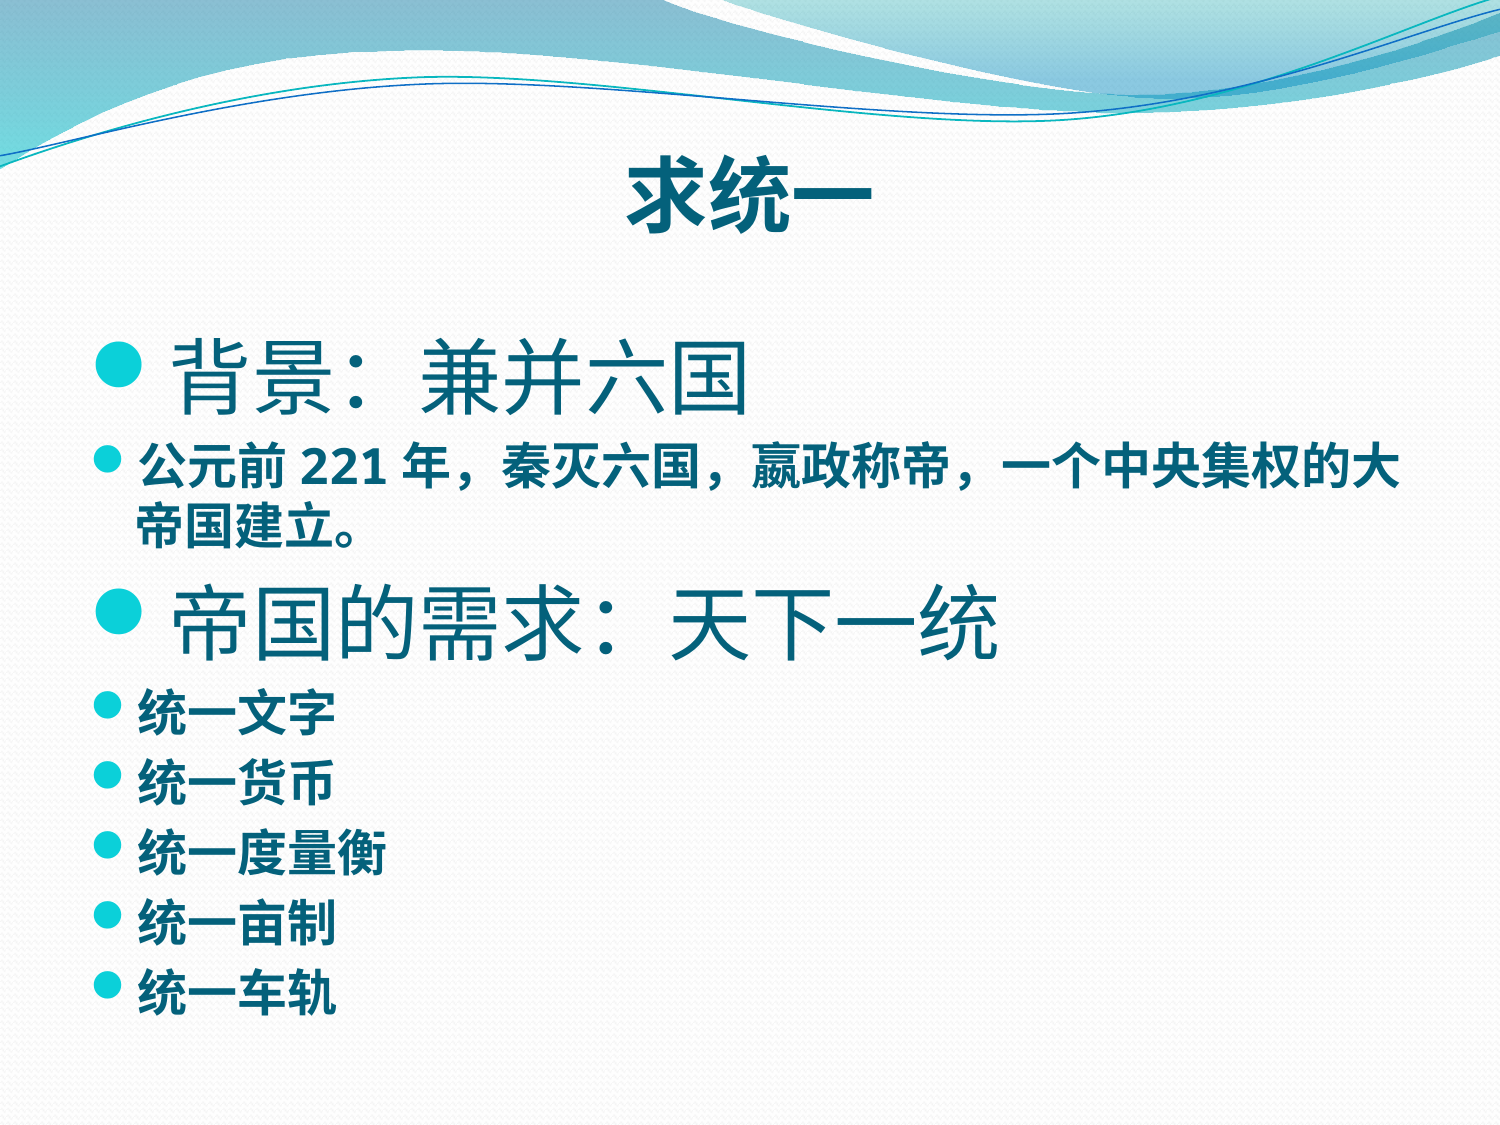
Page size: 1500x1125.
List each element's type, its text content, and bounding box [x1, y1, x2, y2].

title 求统一 [75, 115, 1425, 244]
list 背景：兼并六国 公元前221年，秦灭六国，嬴政称帝，一个中央集权的大帝国建立。 帝国的需求：天下一统 统一文字 统一货币 统一度量衡 统一亩制 统一车轨 [75, 317, 1425, 1038]
